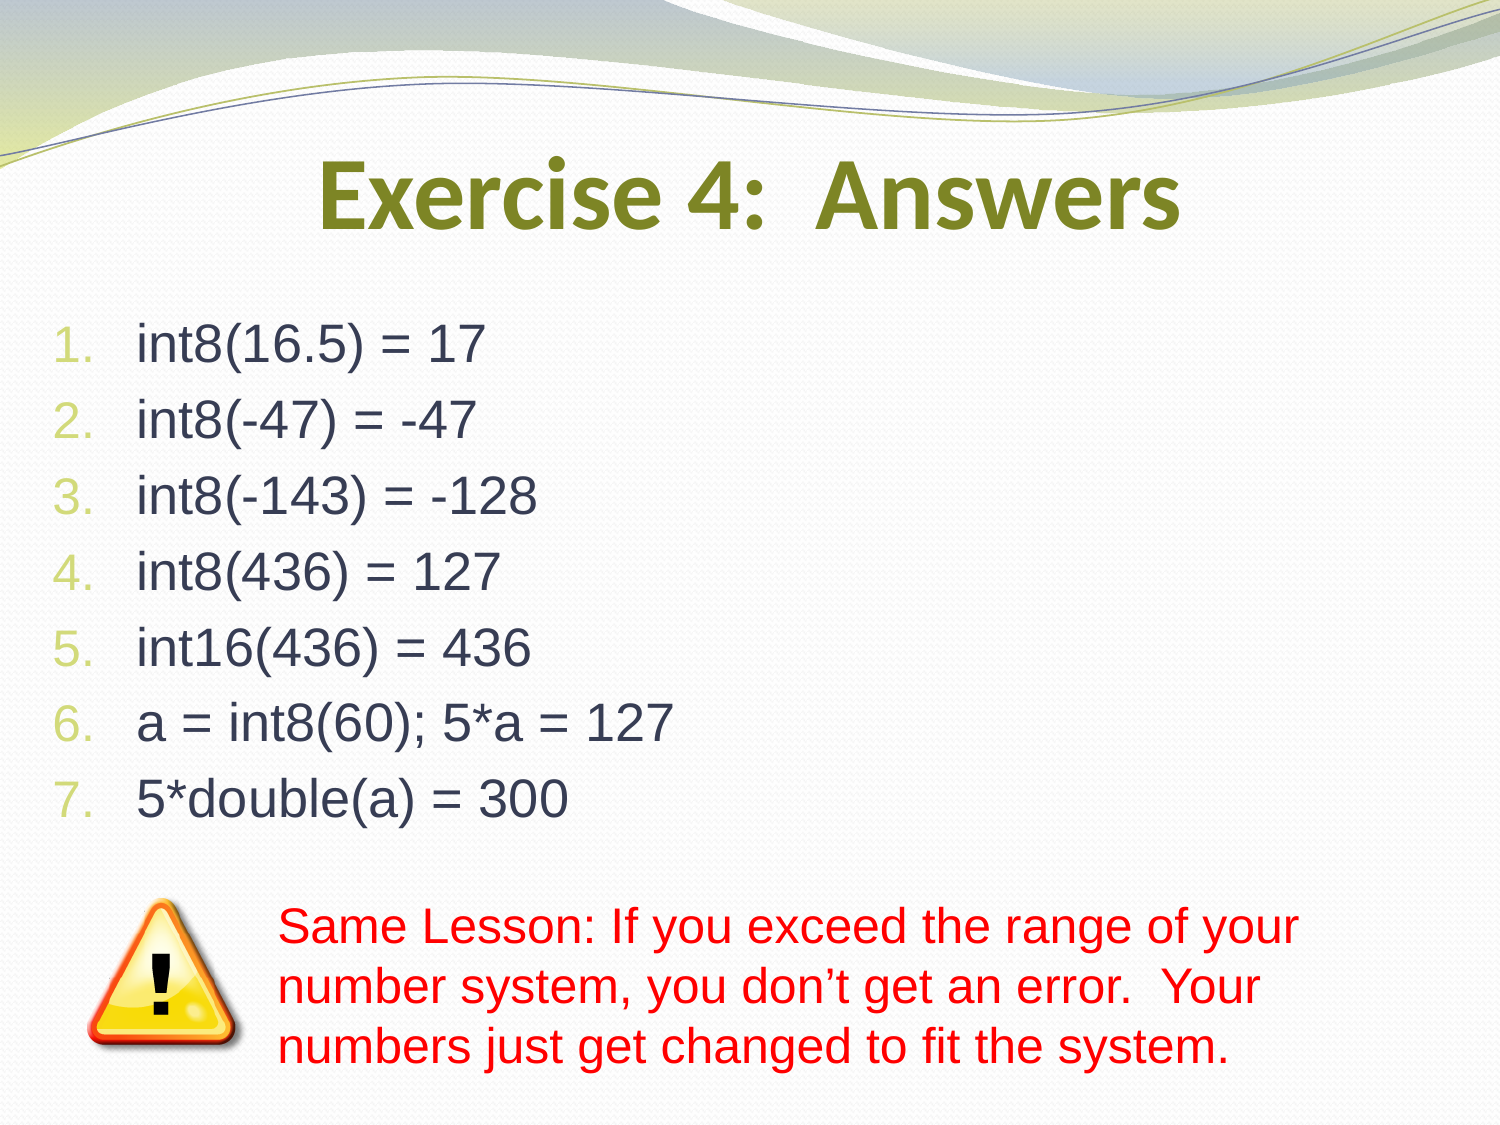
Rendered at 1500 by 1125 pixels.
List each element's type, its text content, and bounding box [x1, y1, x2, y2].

title Exercise 4: Answers [75, 62, 1425, 224]
list int8(16.5) = 17 int8(-47) = -47 int8(-143) = -128 int8(436) = 127 int16(436) = 436 a = int8(60); 5*a = 127 5*double(a) = 300 [37, 224, 1463, 838]
text_box Same Lesson: If you exceed the range of your number system, you don’t get an error. Your numbers just get changed to fit the system. [262, 886, 1438, 1082]
picture [74, 890, 251, 1066]
